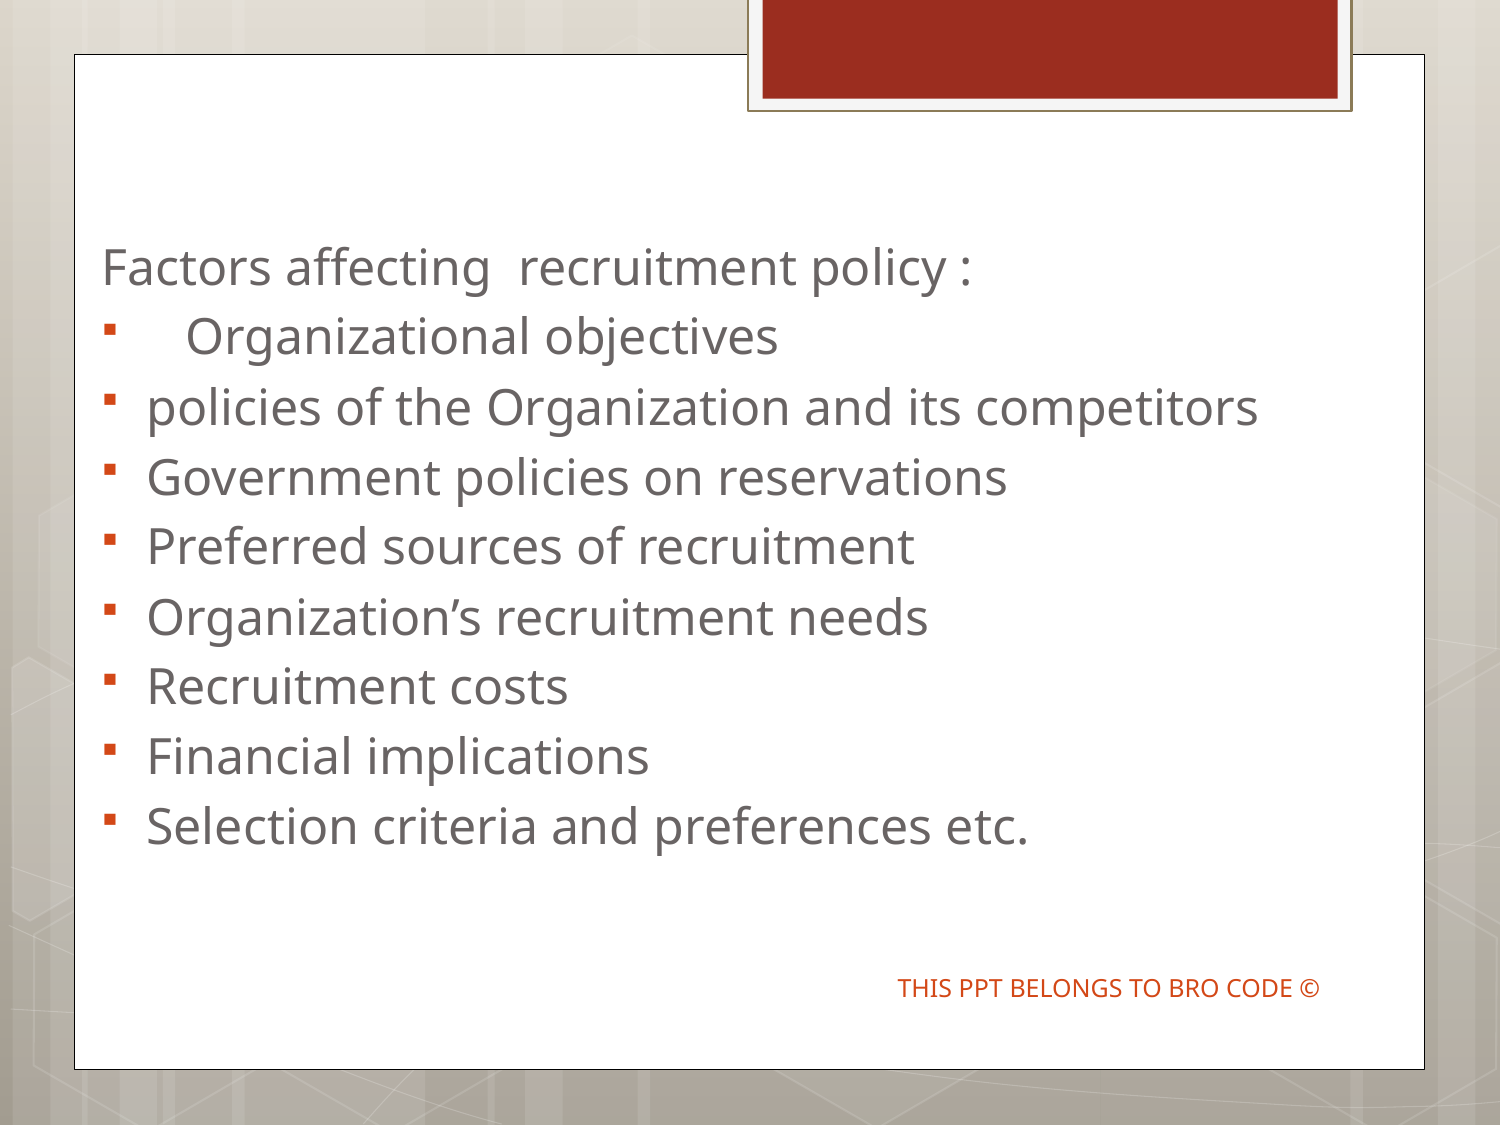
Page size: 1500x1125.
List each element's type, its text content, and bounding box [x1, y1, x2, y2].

list Factors affecting recruitment policy : Organizational objectives policies of the Organization and its competitors Government policies on reservations Preferred sources of recruitment Organization’s recruitment needs Recruitment costs Financial implications Selection criteria and preferences etc. [75, 87, 1425, 1005]
footer THIS PPT BELONGS TO BRO CODE © [761, 960, 1336, 1020]
